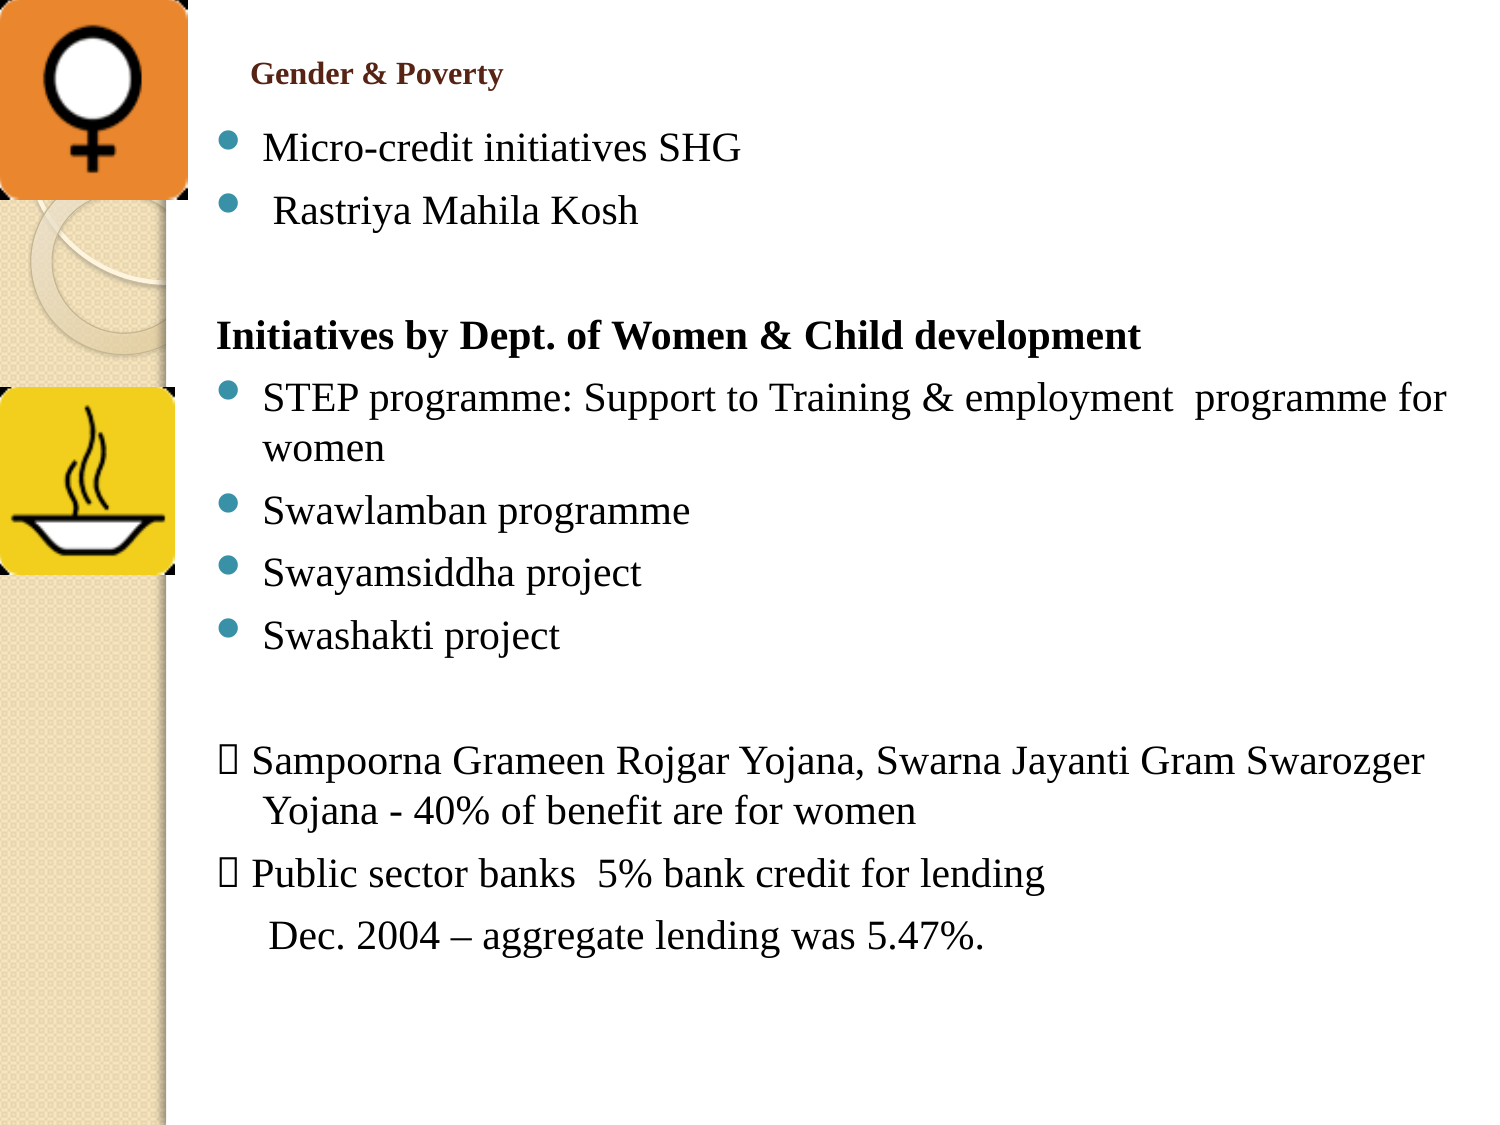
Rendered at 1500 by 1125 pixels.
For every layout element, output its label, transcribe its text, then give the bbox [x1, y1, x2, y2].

title Gender & Poverty [235, 45, 1466, 112]
list Micro-credit initiatives SHG Rastriya Mahila Kosh Initiatives by Dept. of Women & Child development STEP programme: Support to Training & employment programme for women Swawlamban programme Swayamsiddha project Swashakti project  Sampoorna Grameen Rojgar Yojana, Swarna Jayanti Gram Swarozger Yojana - 40% of benefit are for women  Public sector banks 5% bank credit for lending Dec. 2004 – aggregate lending was 5.47%. [187, 112, 1500, 1025]
picture [0, 387, 176, 576]
picture [0, 0, 188, 201]
